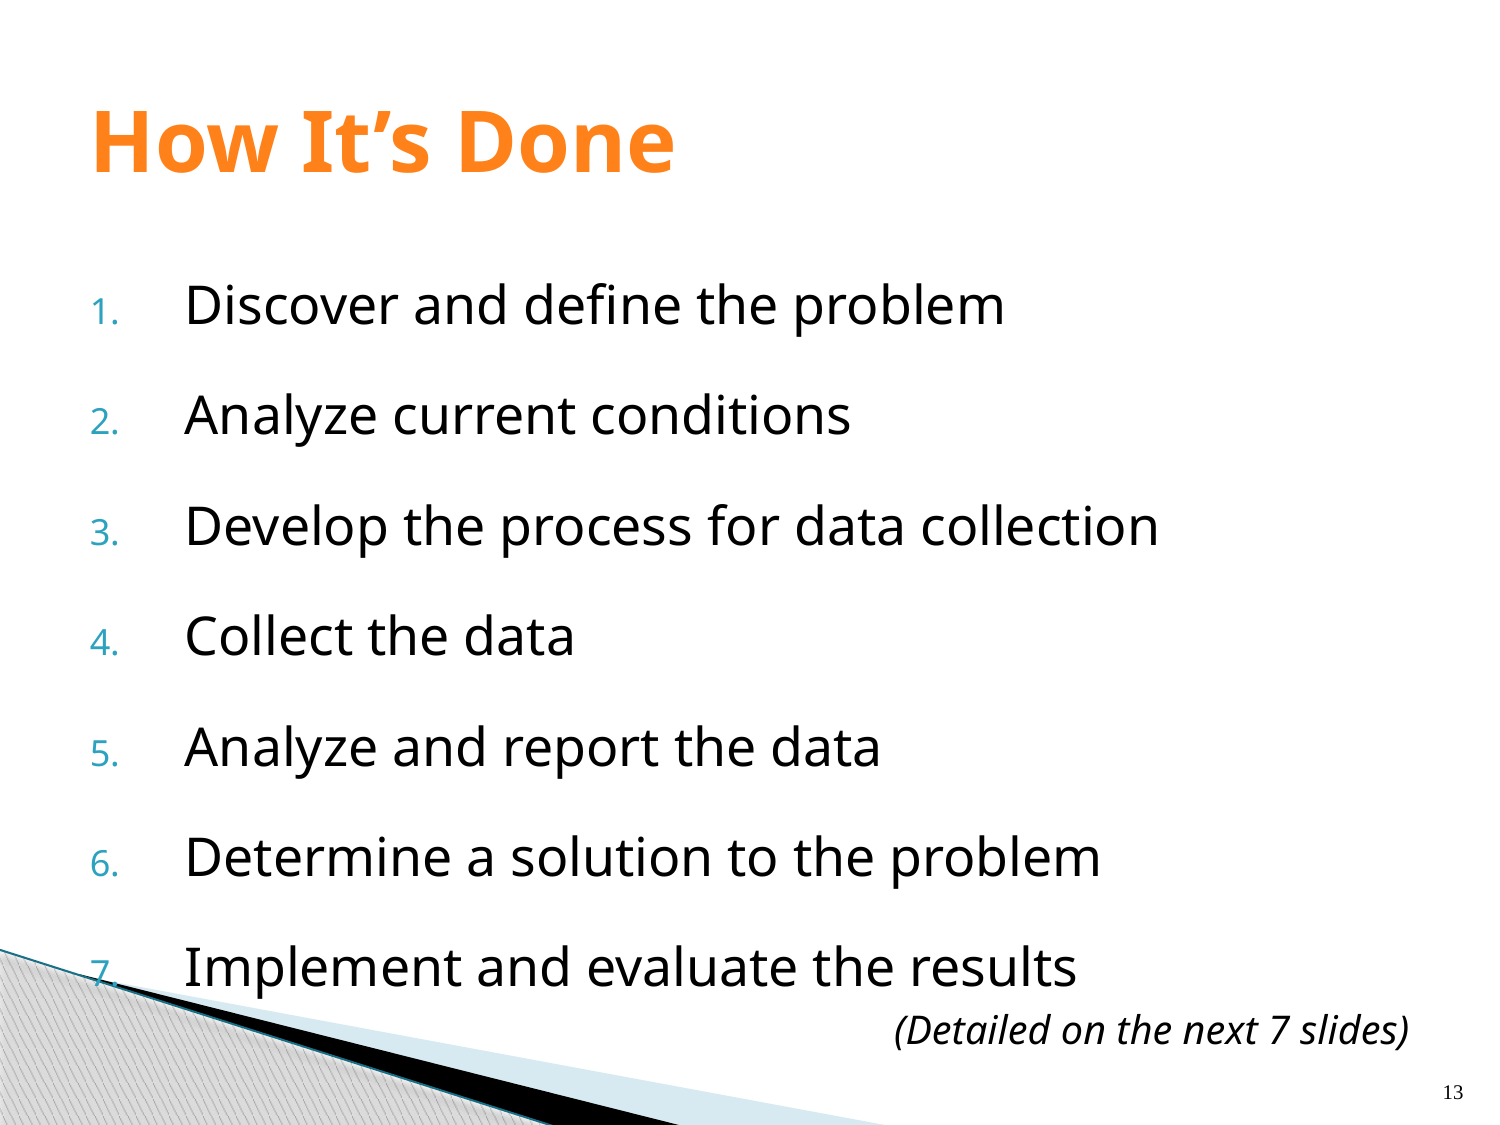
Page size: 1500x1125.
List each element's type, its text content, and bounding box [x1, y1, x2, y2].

list Discover and define the problem Analyze current conditions Develop the process for data collection Collect the data Analyze and report the data Determine a solution to the problem Implement and evaluate the results (Detailed on the next 7 slides) [75, 233, 1425, 1063]
title How It’s Done [75, 45, 1425, 233]
slide_number 13 [1418, 1051, 1479, 1112]
